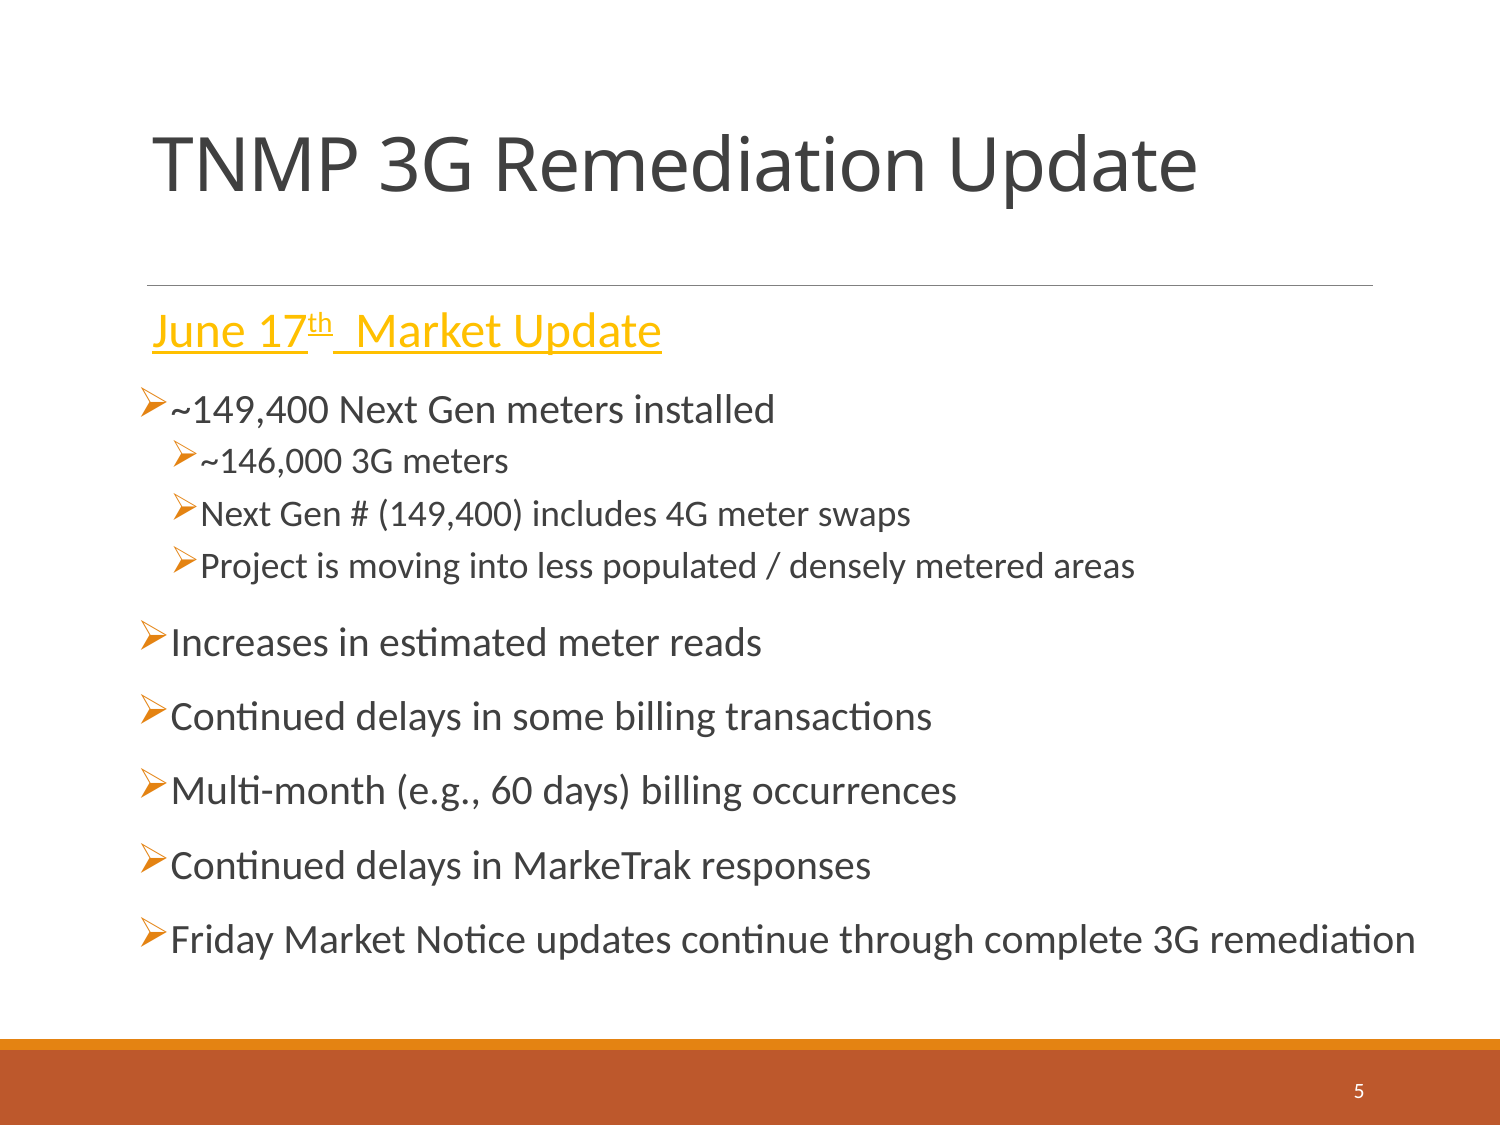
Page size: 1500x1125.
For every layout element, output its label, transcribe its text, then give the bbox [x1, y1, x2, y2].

list June 17th Market Update ~149,400 Next Gen meters installed ~146,000 3G meters Next Gen # (149,400) includes 4G meter swaps Project is moving into less populated / densely metered areas Increases in estimated meter reads Continued delays in some billing transactions Multi-month (e.g., 60 days) billing occurrences Continued delays in MarkeTrak responses Friday Market Notice updates continue through complete 3G remediation [137, 296, 1488, 1013]
text_box TNMP 3G Remediation Update [137, 99, 1375, 238]
slide_number 5 [1218, 1059, 1380, 1120]
